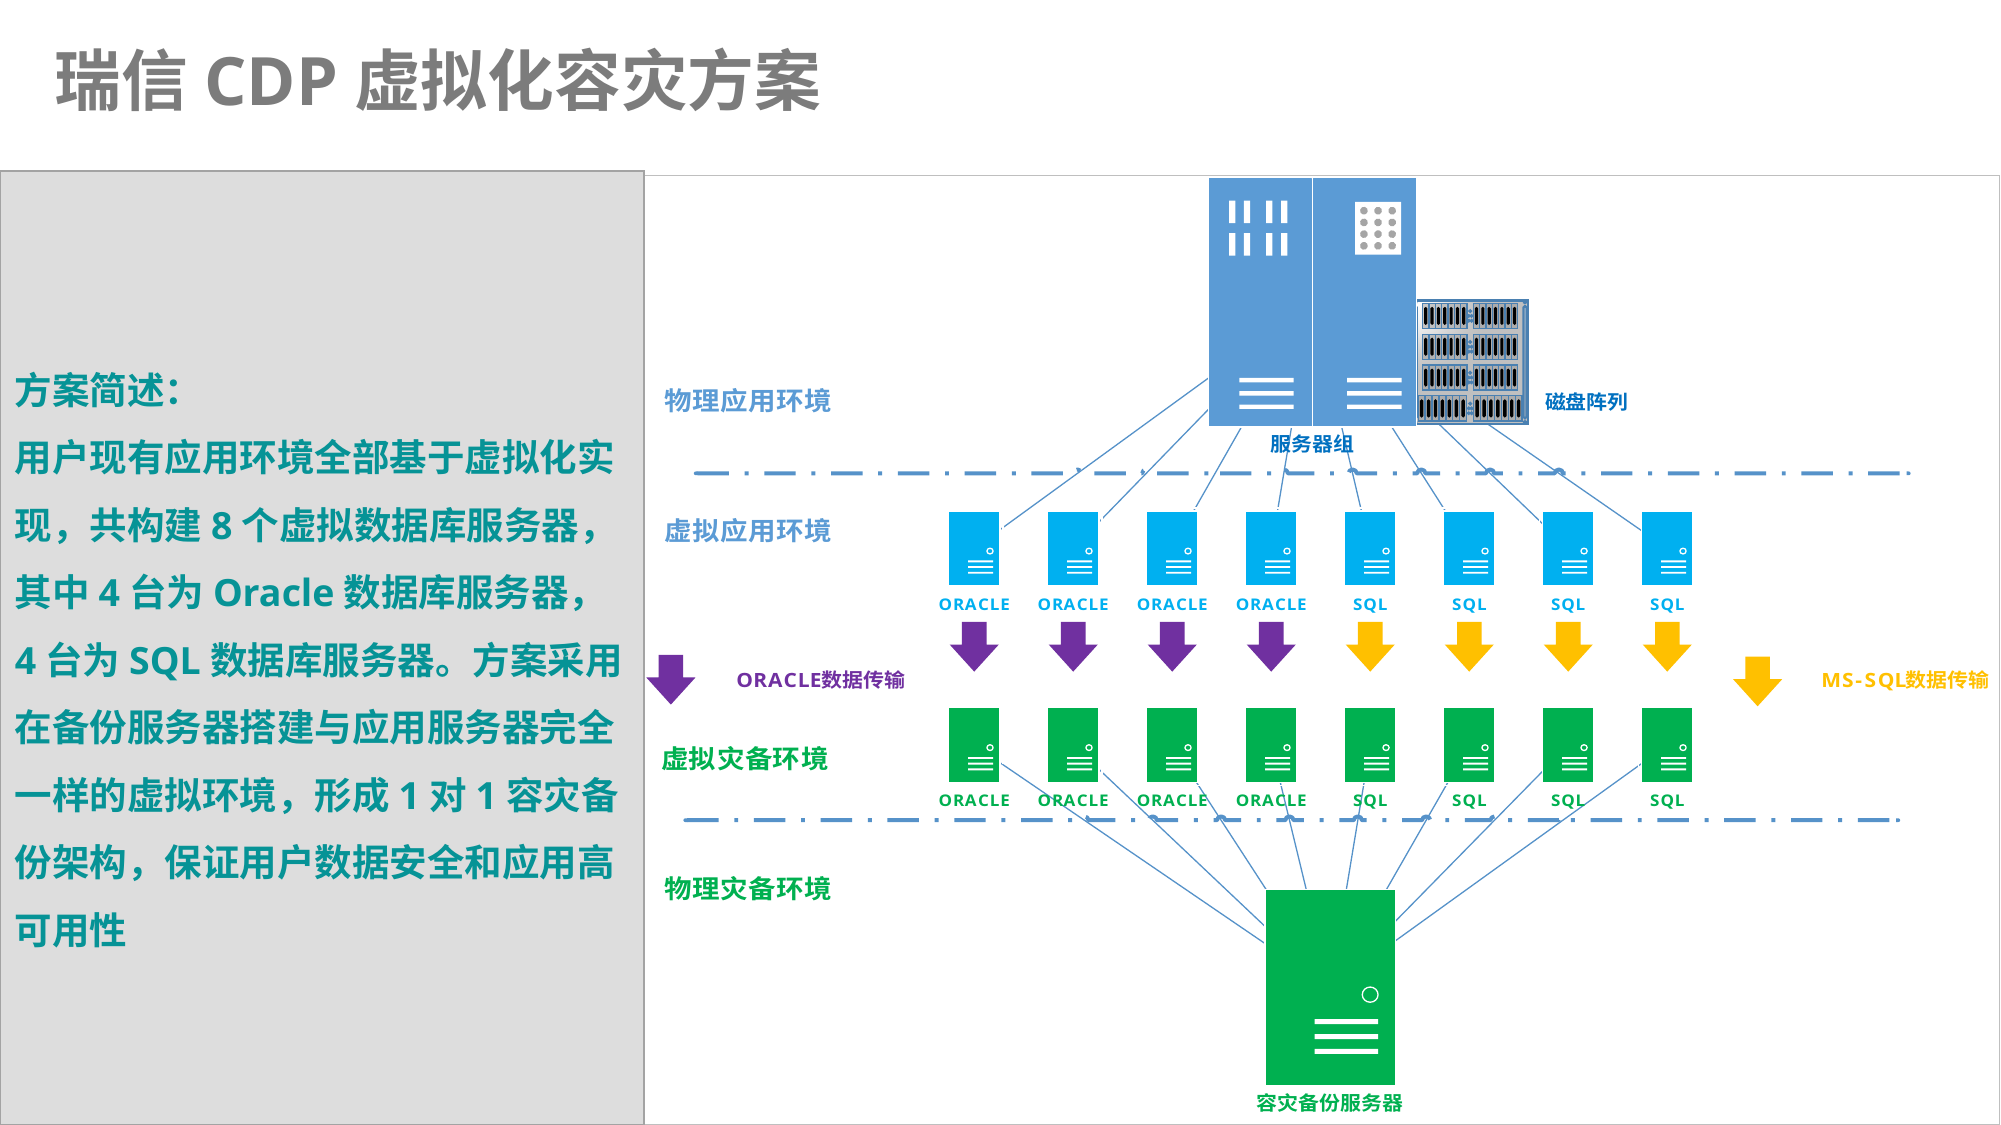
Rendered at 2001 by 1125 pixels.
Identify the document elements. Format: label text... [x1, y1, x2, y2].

text_box 方案简述： 用户现有应用环境全部基于虚拟化实现，共构建8个虚拟数据库服务器，其中4台为Oracle数据库服务器，4台为SQL数据库服务器。方案采用在备份服务器搭建与应用服务器完全一样的虚拟环境，形成1对1容灾备份架构，保证用户数据安全和应用高可用性 [0, 170, 645, 1125]
picture [644, 175, 2000, 1125]
text_box 瑞信CDP虚拟化容灾方案 [40, 40, 1039, 142]
